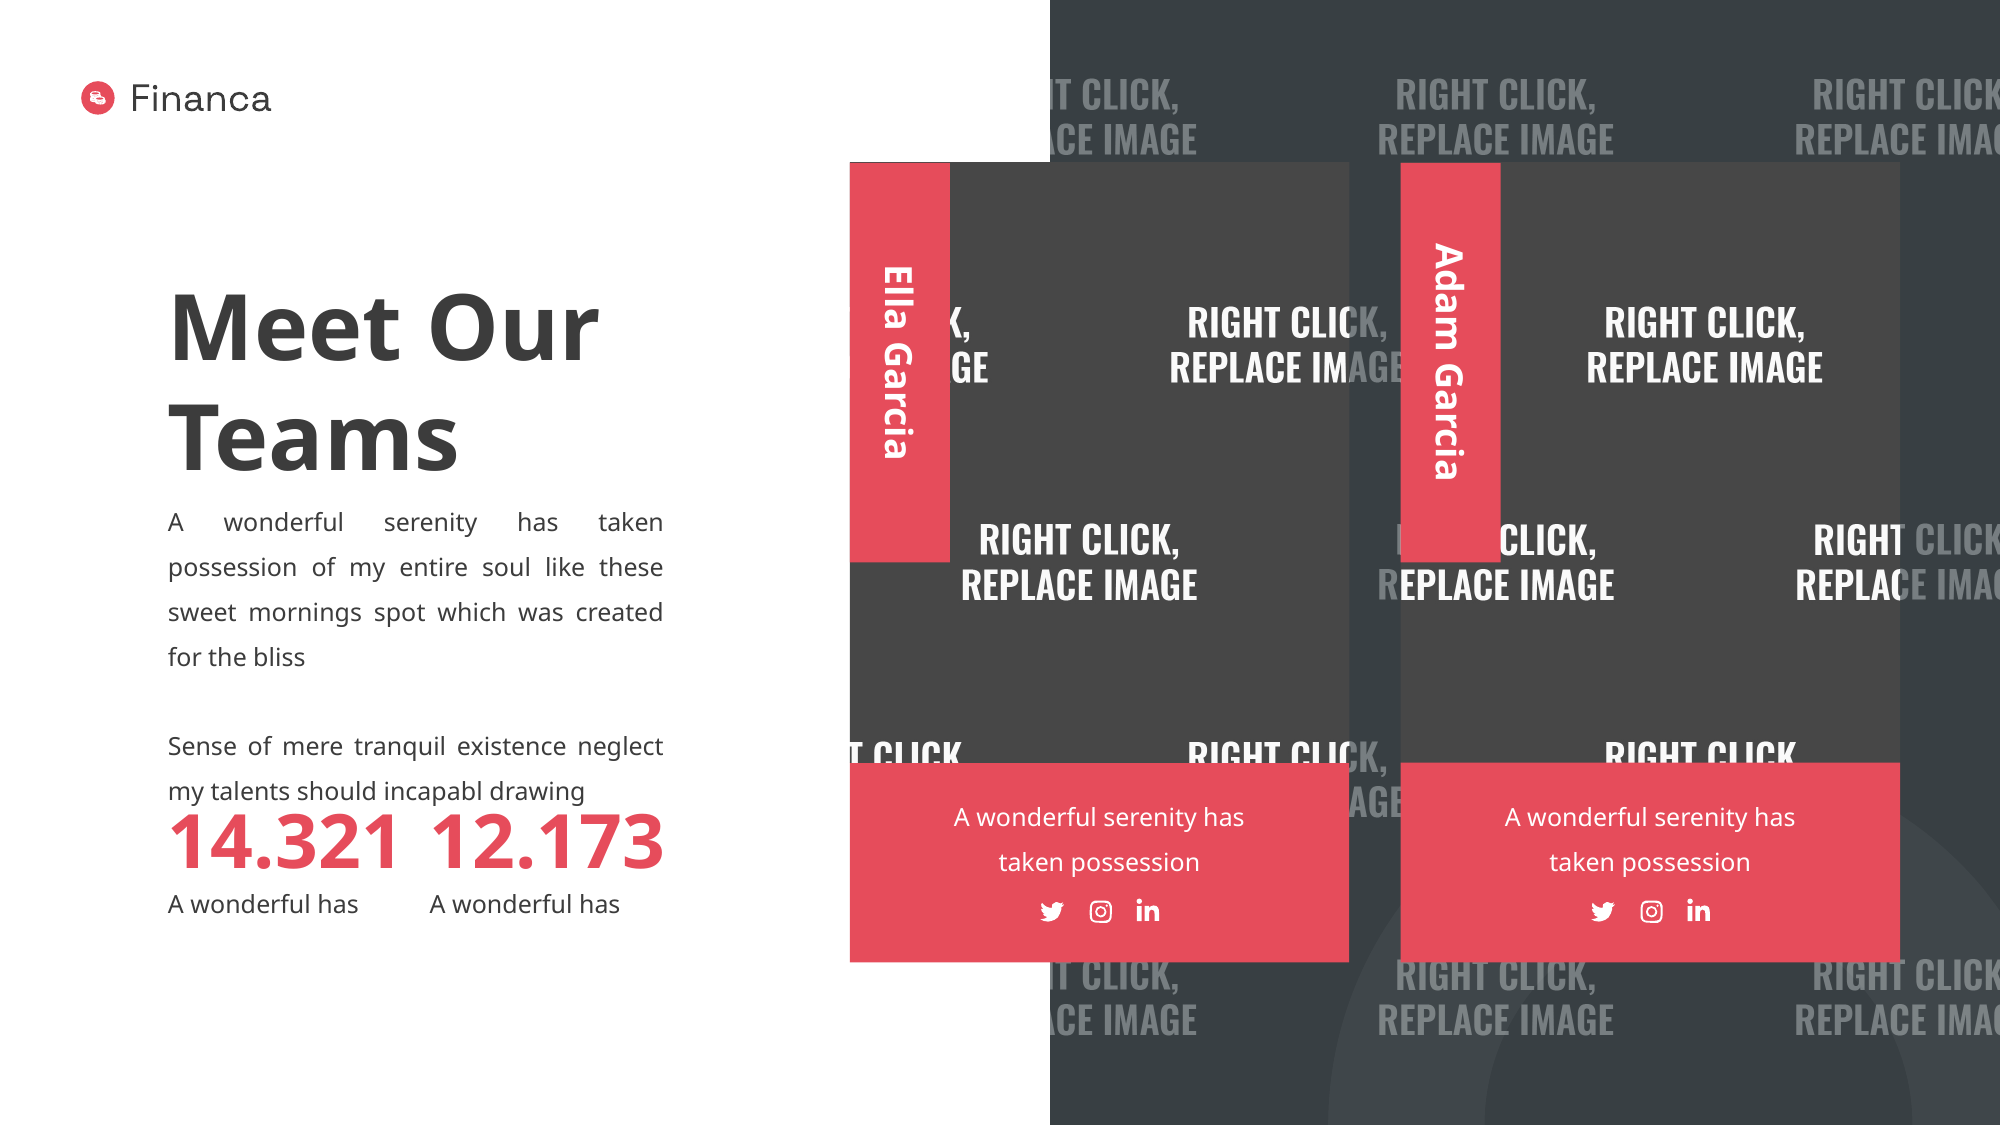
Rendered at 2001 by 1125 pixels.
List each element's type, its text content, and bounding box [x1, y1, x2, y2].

text_box A wonderful has [414, 892, 639, 927]
text_box A wonderful serenity has taken possession [931, 778, 1049, 884]
text_box A wonderful serenity has taken possession of my entire soul like these sweet mornings spot which was created for the bliss Sense of mere tranquil existence neglect my talents should incapabl drawing [153, 484, 680, 786]
text_box A wonderful has [153, 892, 377, 927]
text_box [1040, 898, 1160, 923]
text_box 12.173 [414, 786, 690, 892]
text_box 14.321 [153, 786, 414, 892]
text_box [81, 81, 115, 115]
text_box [133, 84, 272, 112]
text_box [1590, 898, 1710, 923]
title Meet Our Teams [153, 259, 679, 484]
picture [849, 0, 2000, 1125]
text_box [849, 763, 1049, 964]
